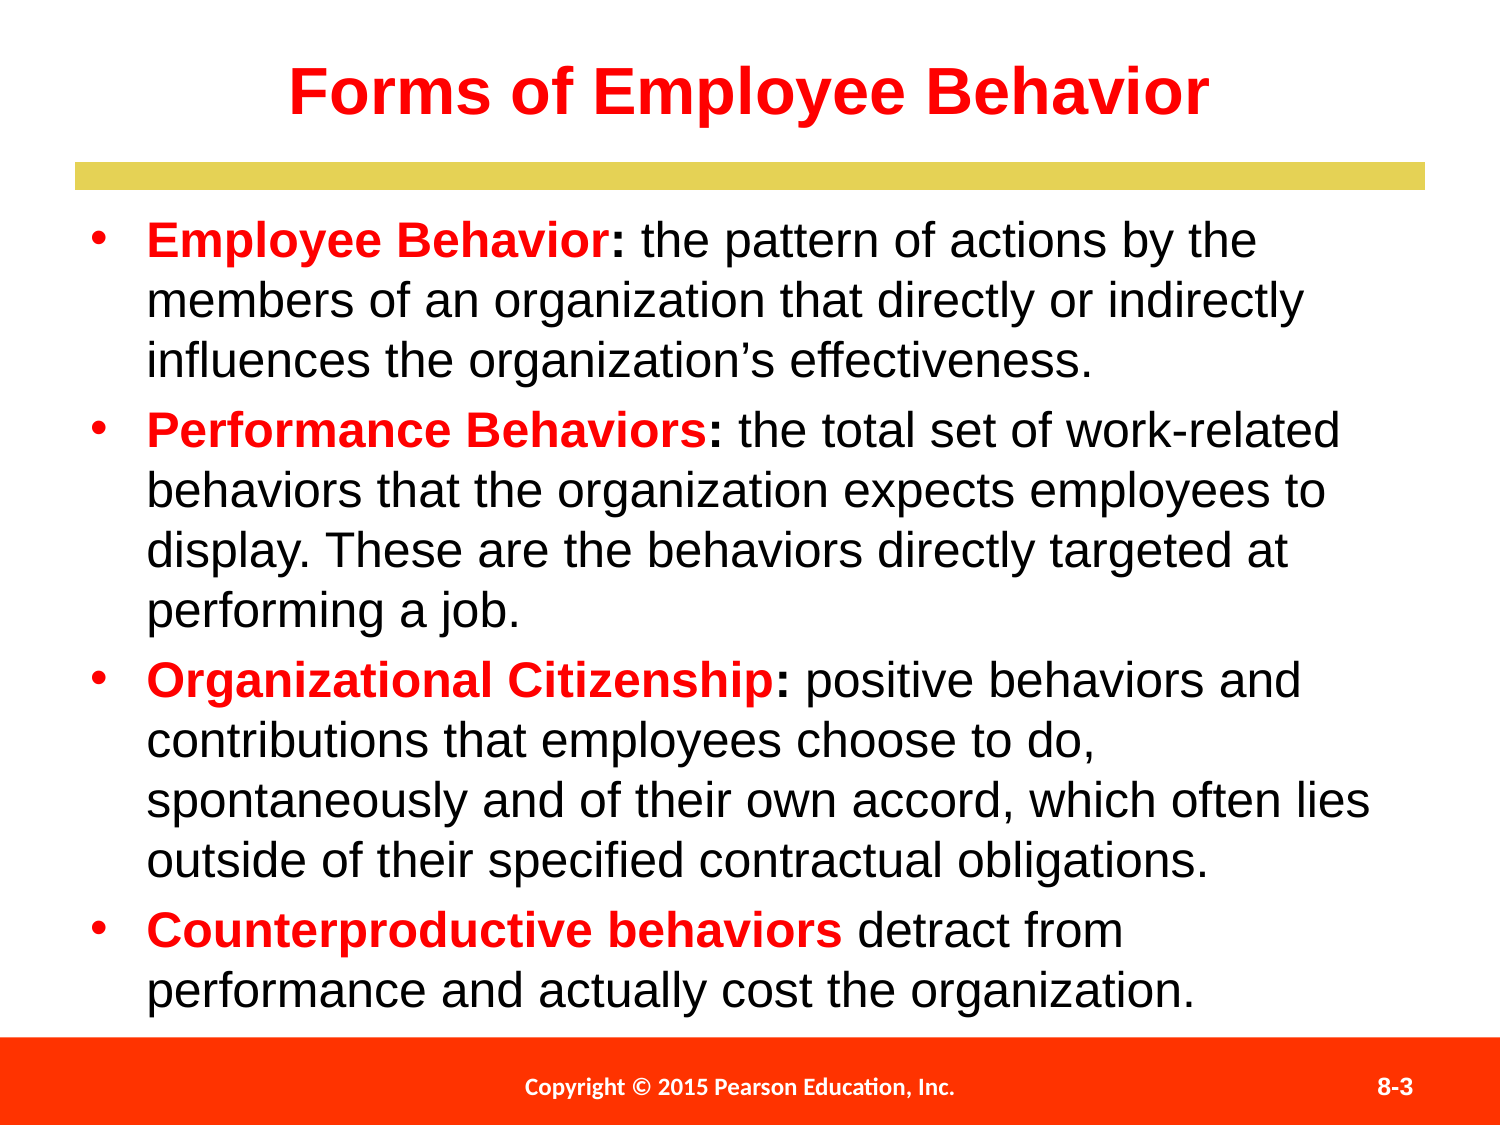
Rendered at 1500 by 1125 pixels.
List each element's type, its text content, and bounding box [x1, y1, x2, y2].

picture [75, 162, 1425, 190]
list Employee Behavior: the pattern of actions by the members of an organization that directly or indirectly influences the organization’s effectiveness. Performance Behaviors: the total set of work-related behaviors that the organization expects employees to display. These are the behaviors directly targeted at performing a job. Organizational Citizenship: positive behaviors and contributions that employees choose to do, spontaneously and of their own accord, which often lies outside of their specified contractual obligations. Counterproductive behaviors detract from performance and actually cost the organization. [74, 199, 1426, 1006]
title Forms of Employee Behavior [74, 24, 1426, 151]
